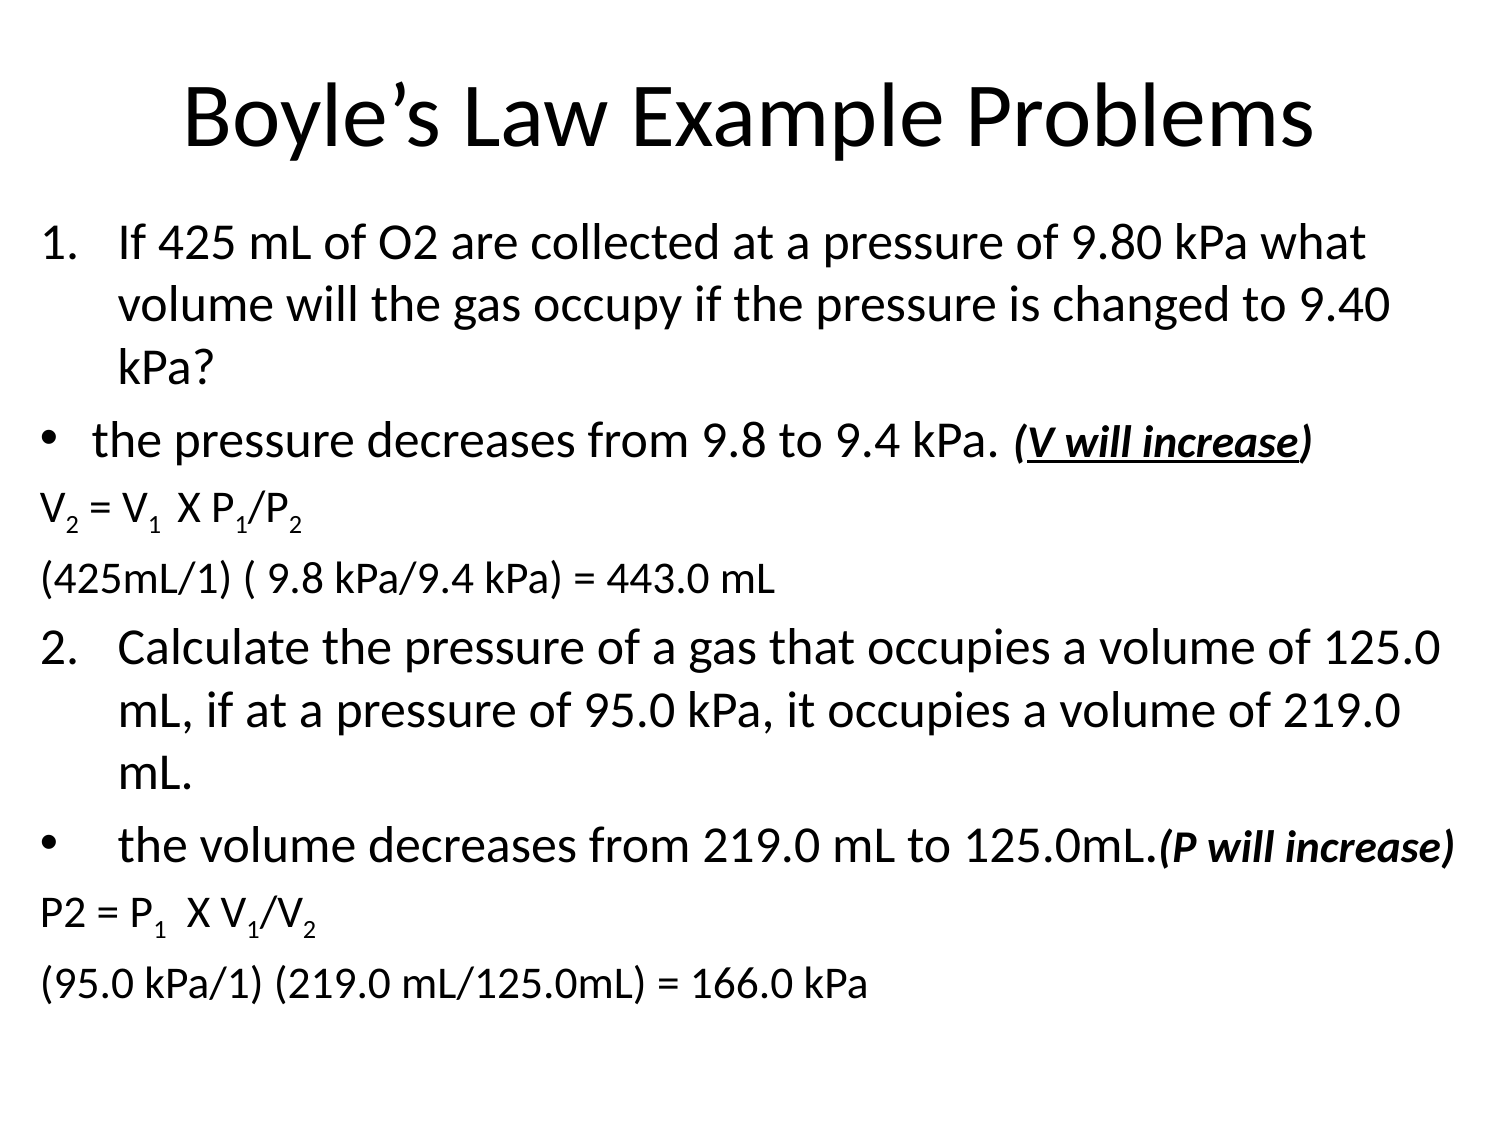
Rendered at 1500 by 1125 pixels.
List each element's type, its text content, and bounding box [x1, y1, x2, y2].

list If 425 mL of O2 are collected at a pressure of 9.80 kPa what volume will the gas occupy if the pressure is changed to 9.40 kPa? the pressure decreases from 9.8 to 9.4 kPa. (V will increase) V2 = V1 X P1/P2 (425mL/1) ( 9.8 kPa/9.4 kPa) = 443.0 mL Calculate the pressure of a gas that occupies a volume of 125.0 mL, if at a pressure of 95.0 kPa, it occupies a volume of 219.0 mL. the volume decreases from 219.0 mL to 125.0mL.(P will increase) P2 = P1 X V1/V2 (95.0 kPa/1) (219.0 mL/125.0mL) = 166.0 kPa [24, 200, 1475, 1050]
title Boyle’s Law Example Problems [75, 45, 1425, 175]
